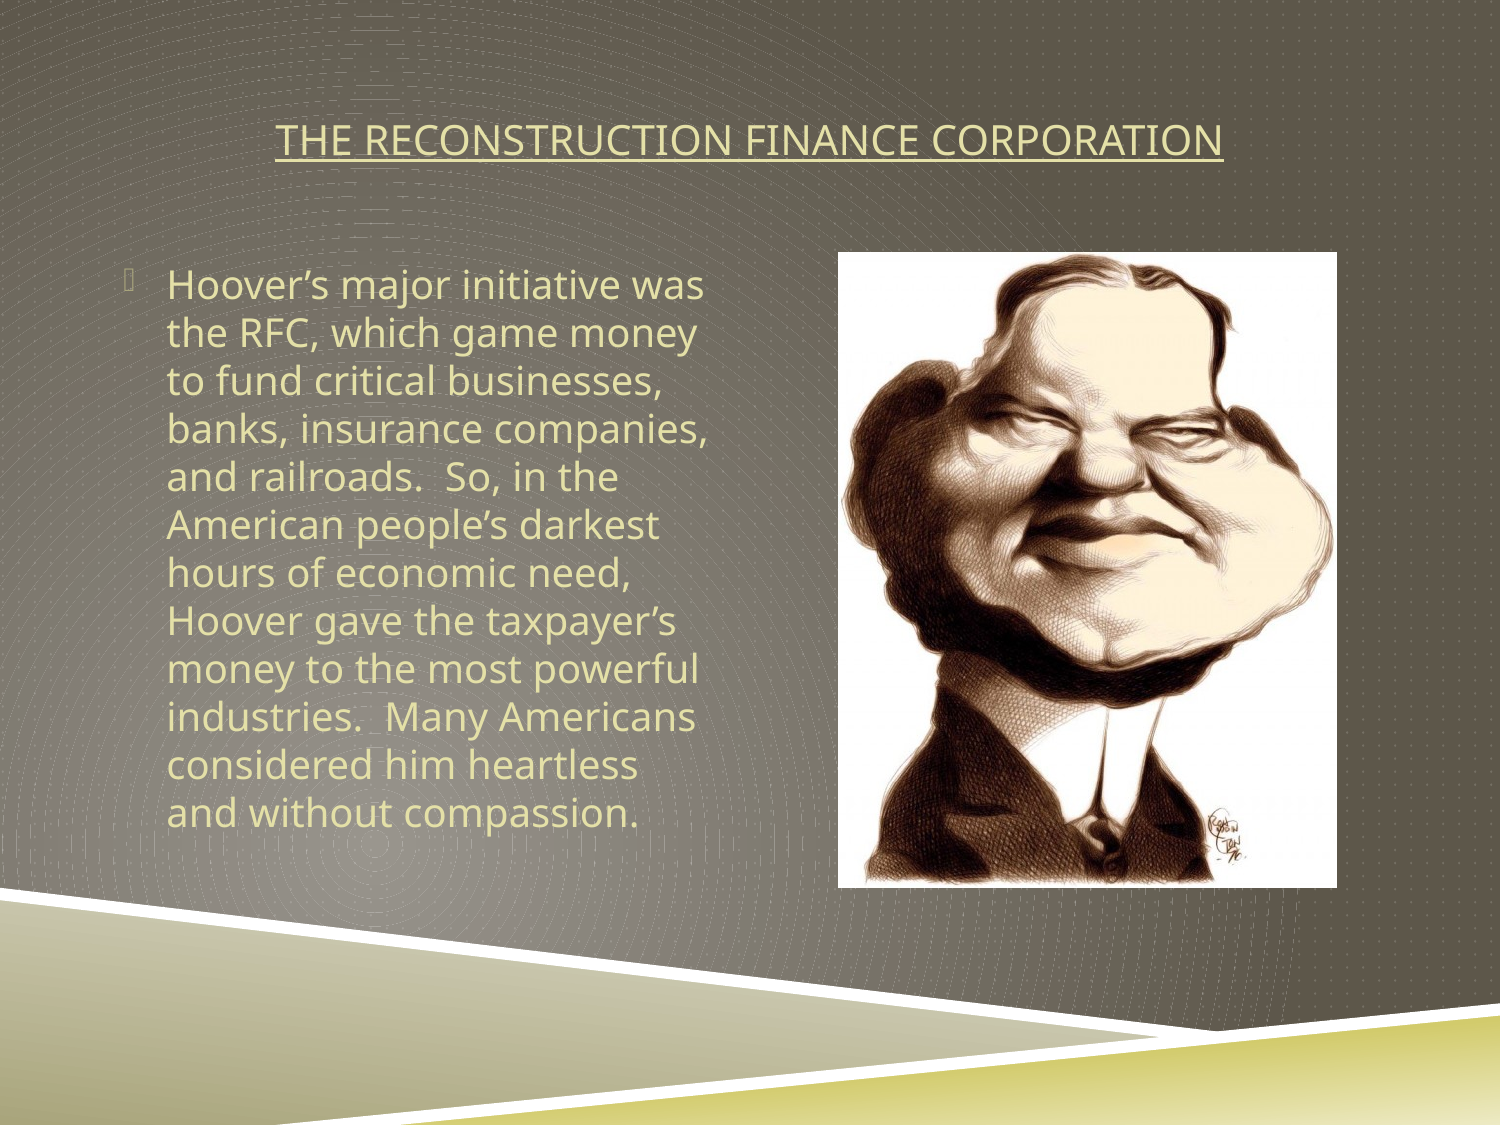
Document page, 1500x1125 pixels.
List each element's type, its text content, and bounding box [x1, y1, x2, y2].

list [838, 251, 1337, 889]
list Hoover’s major initiative was the RFC, which game money to fund critical businesses, banks, insurance companies, and railroads. So, in the American people’s darkest hours of economic need, Hoover gave the taxpayer’s money to the most powerful industries. Many Americans considered him heartless and without compassion. [112, 251, 713, 888]
title The Reconstruction Finance Corporation [112, 45, 1388, 233]
